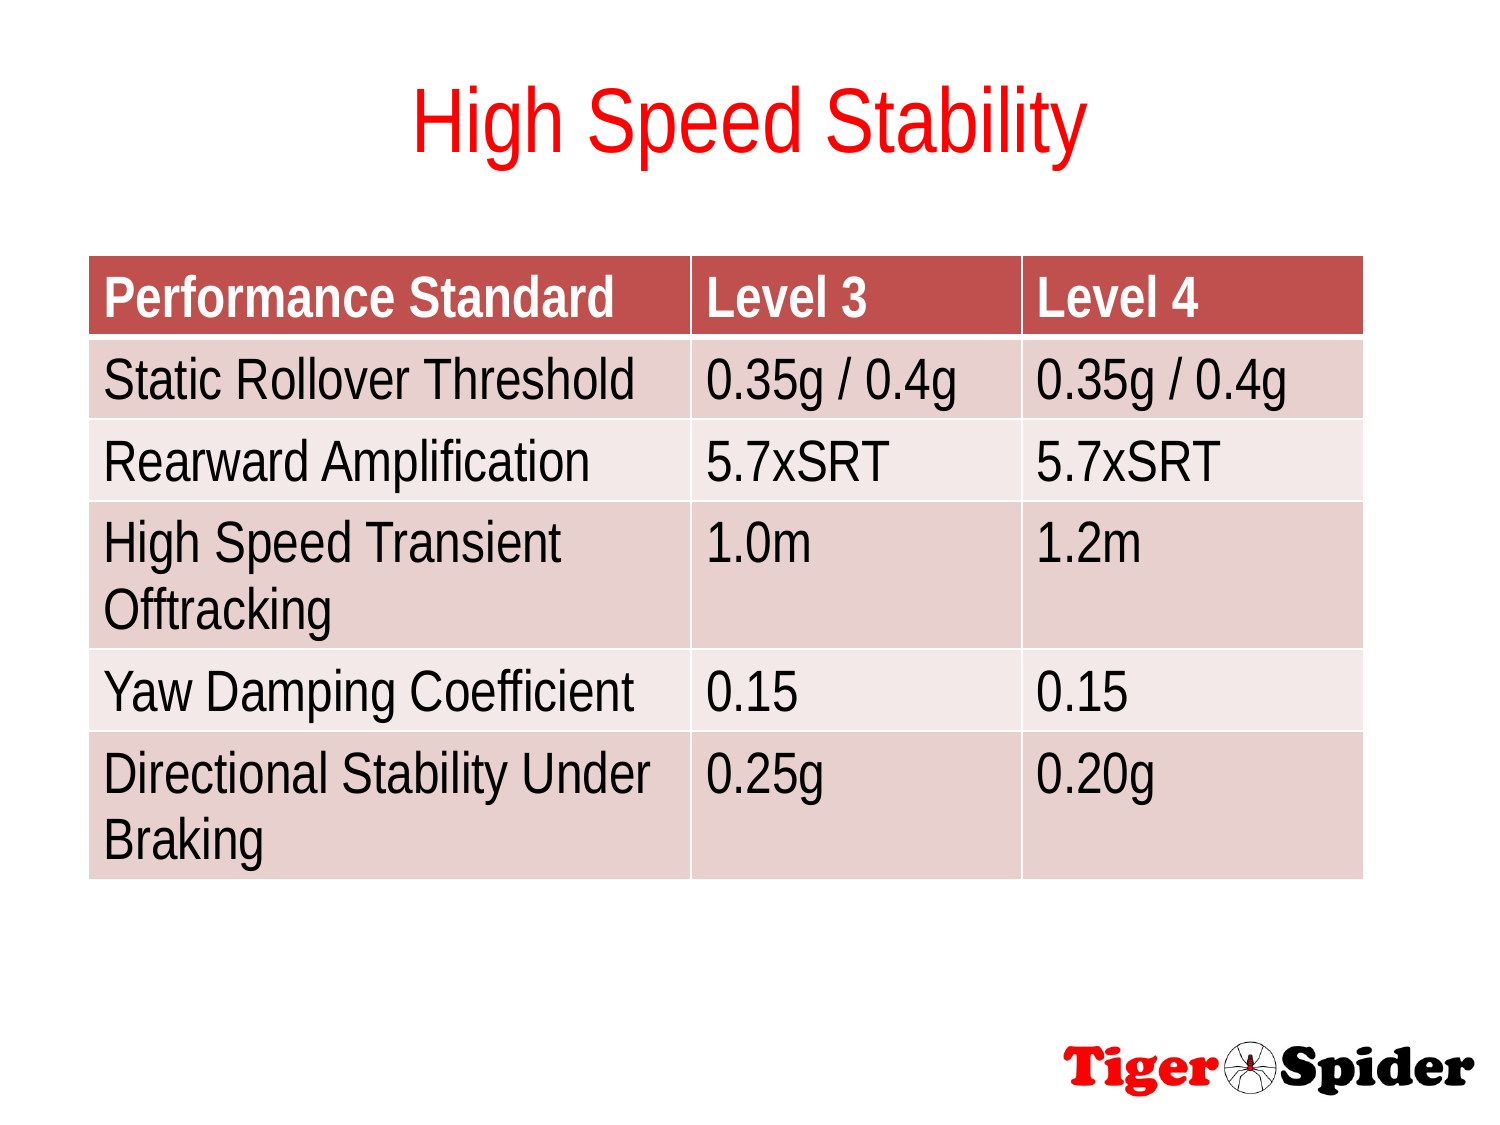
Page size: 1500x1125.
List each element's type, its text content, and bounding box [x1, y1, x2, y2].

table_cell Rearward Amplification [89, 420, 690, 500]
table_cell High Speed Transient Offtracking [89, 502, 690, 648]
table_cell 0.15 [1023, 650, 1363, 730]
table_cell Directional Stability Under Braking [89, 732, 690, 879]
table_cell 0.35g / 0.4g [692, 340, 1021, 418]
table_cell 0.20g [1023, 732, 1363, 879]
table_cell 5.7xSRT [1023, 420, 1363, 500]
table_cell Yaw Damping Coefficient [89, 650, 690, 730]
table_header Performance Standard [89, 256, 690, 334]
table_cell 1.0m [692, 502, 1021, 648]
table_cell 0.15 [692, 650, 1021, 730]
table_cell Static Rollover Threshold [89, 340, 690, 418]
table_header Level 3 [692, 256, 1021, 334]
table_cell 0.25g [692, 732, 1021, 879]
table_cell 0.35g / 0.4g [1023, 340, 1363, 418]
table_cell 5.7xSRT [692, 420, 1021, 500]
title High Speed Stability [0, 0, 1500, 233]
table_cell 1.2m [1023, 502, 1363, 648]
picture [1033, 1023, 1500, 1102]
table_header Level 4 [1023, 256, 1363, 334]
